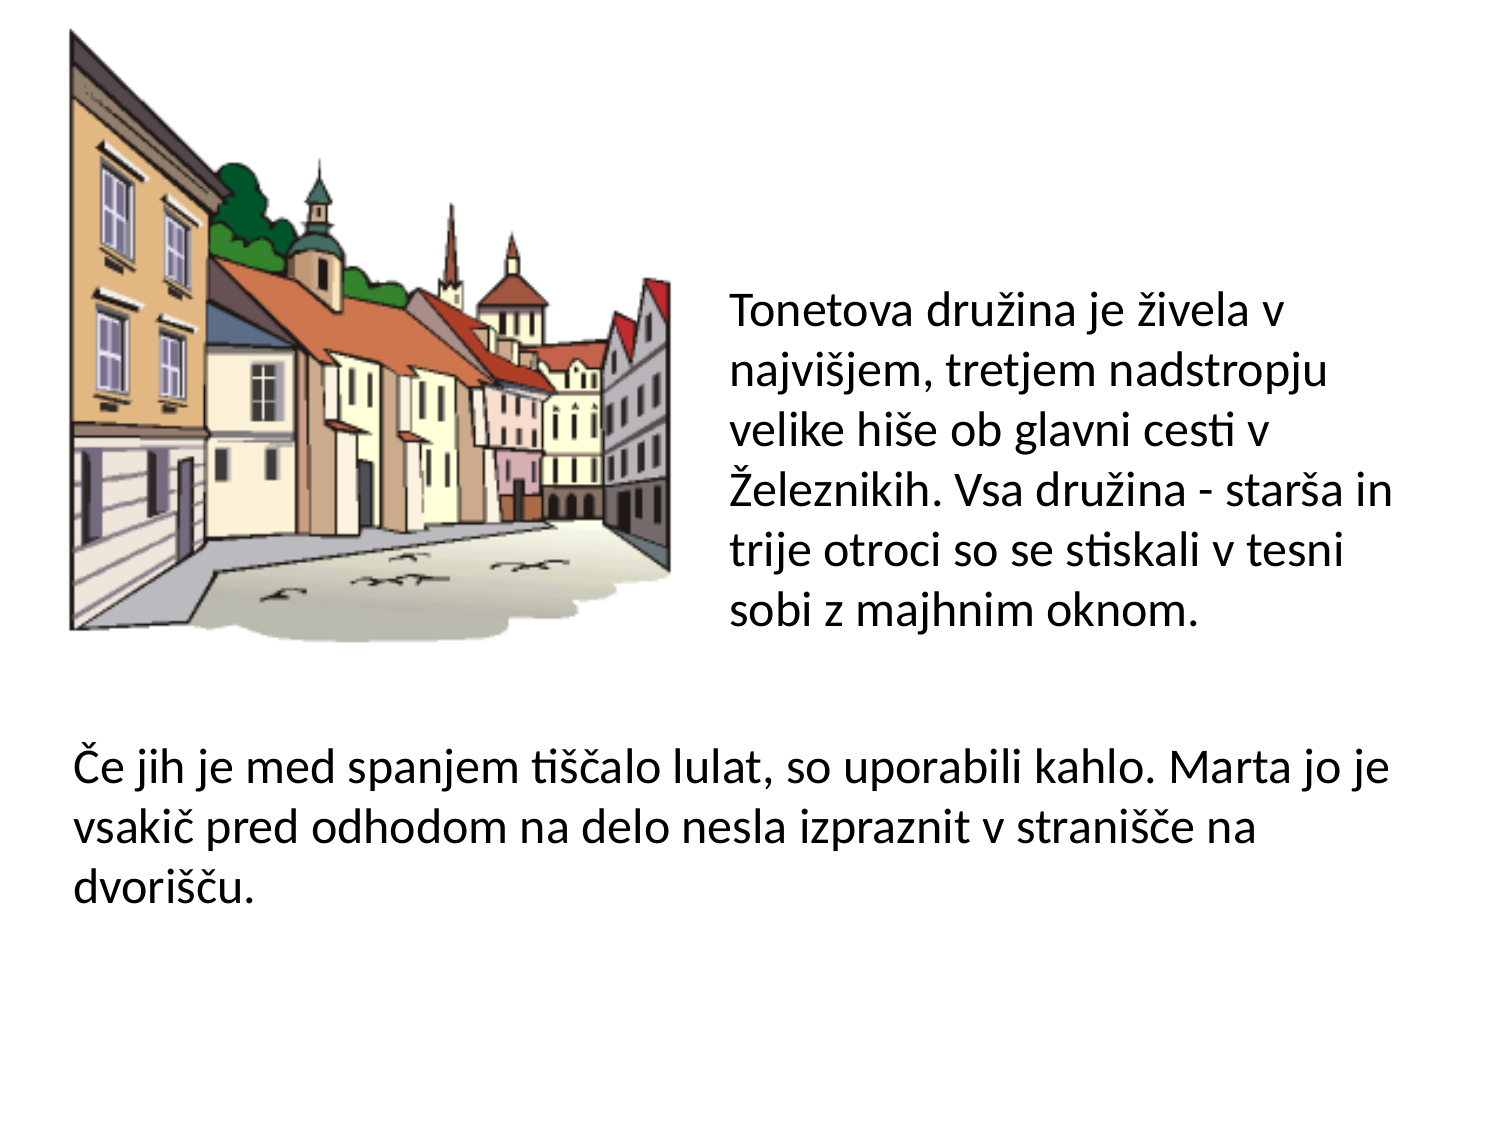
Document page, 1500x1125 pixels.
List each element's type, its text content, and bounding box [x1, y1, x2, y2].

picture [34, 0, 704, 657]
text_box Tonetova družina je živela v najvišjem, tretjem nadstropju velike hiše ob glavni cesti v Železnikih. Vsa družina - starša in trije otroci so se stiskali v tesni sobi z majhnim oknom. [714, 269, 1430, 645]
text_box Če jih je med spanjem tiščalo lulat, so uporabili kahlo. Marta jo je vsakič pred odhodom na delo nesla izpraznit v stranišče na dvorišču. [58, 726, 1418, 922]
